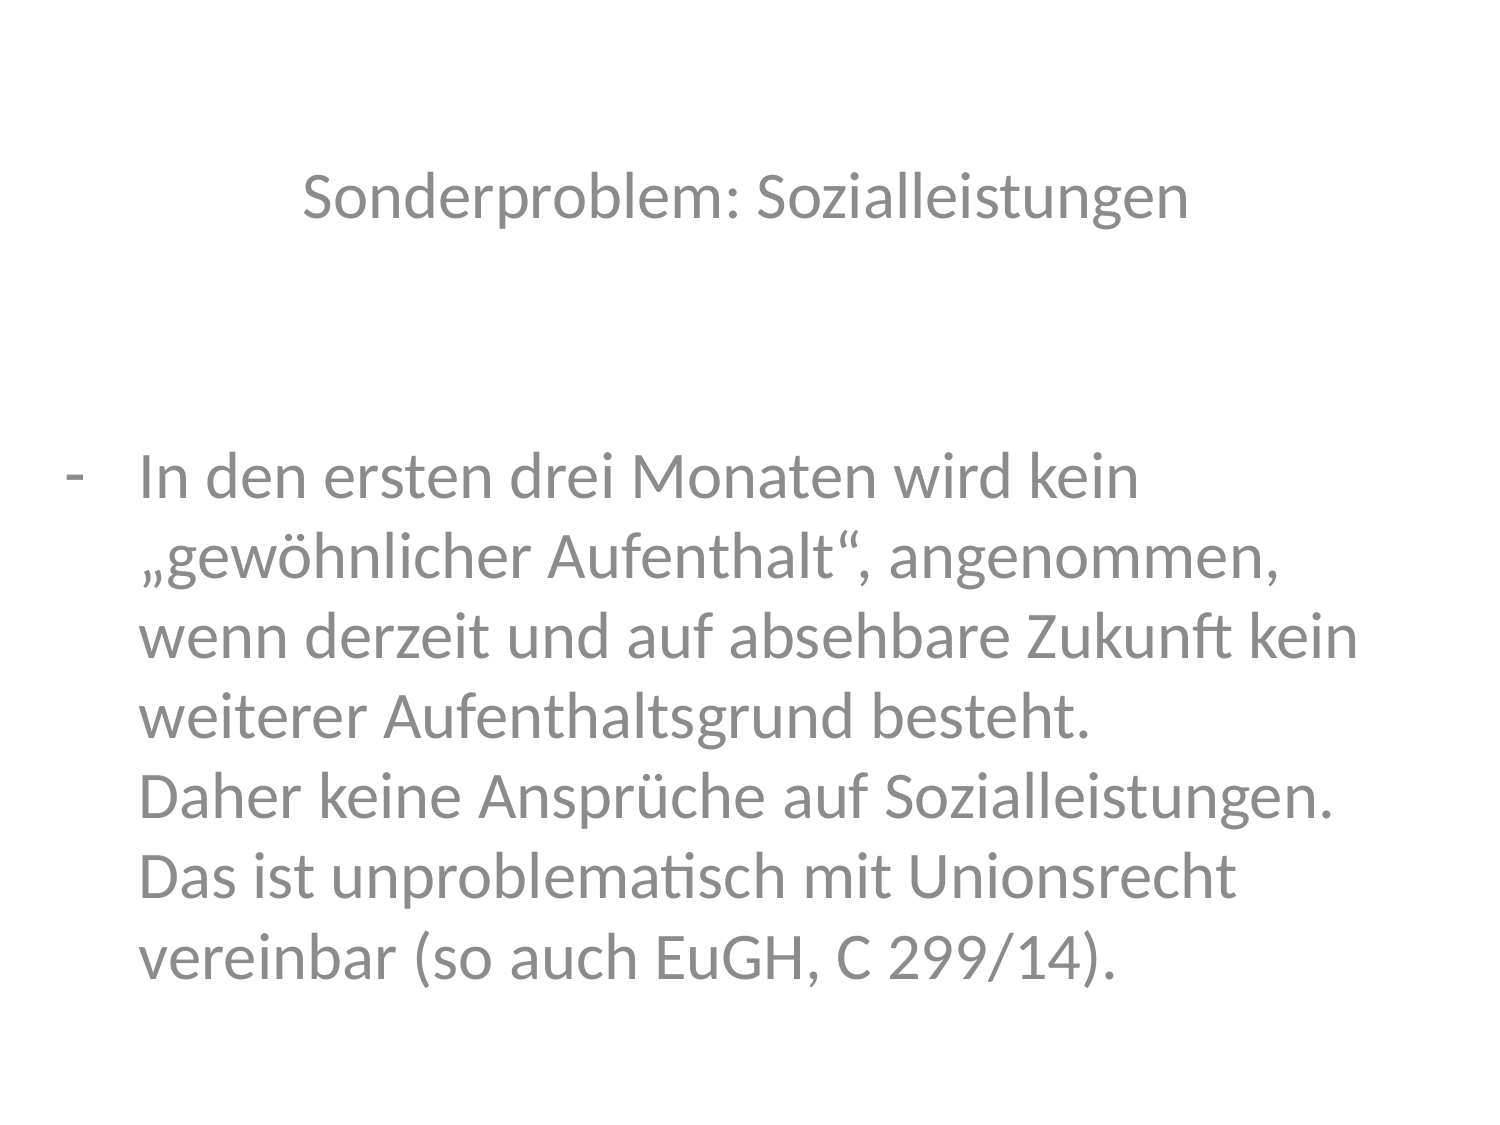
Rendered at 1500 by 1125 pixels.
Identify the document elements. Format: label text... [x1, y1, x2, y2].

subtitle Sonderproblem: Sozialleistungen In den ersten drei Monaten wird kein „gewöhnlicher Aufenthalt“, angenommen, wenn derzeit und auf absehbare Zukunft kein weiterer Aufenthaltsgrund besteht. Daher keine Ansprüche auf Sozialleistungen. Das ist unproblematisch mit Unionsrecht vereinbar (so auch EuGH, C 299/14). [48, 50, 1446, 1063]
